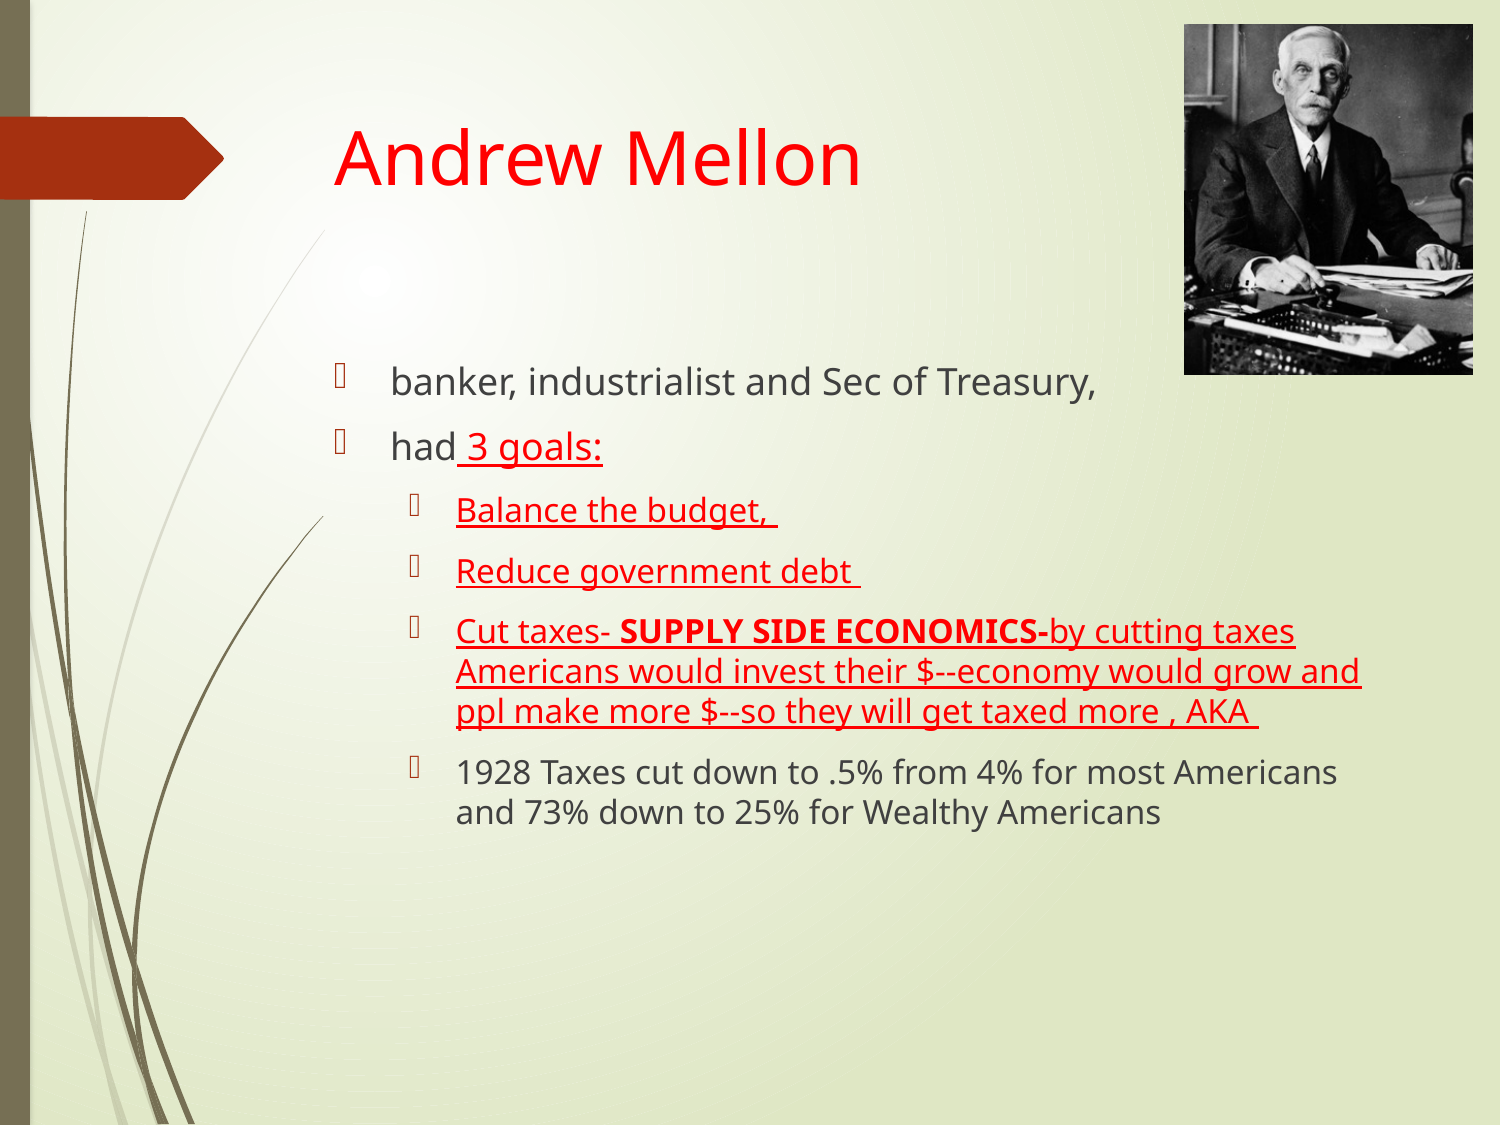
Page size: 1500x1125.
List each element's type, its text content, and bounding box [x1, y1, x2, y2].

picture [1184, 24, 1474, 376]
list banker, industrialist and Sec of Treasury, had 3 goals: Balance the budget, Reduce government debt Cut taxes- SUPPLY SIDE ECONOMICS-by cutting taxes Americans would invest their $--economy would grow and ppl make more $--so they will get taxed more , AKA 1928 Taxes cut down to .5% from 4% for most Americans and 73% down to 25% for Wealthy Americans [318, 350, 1400, 970]
title Andrew Mellon [319, 102, 1179, 313]
